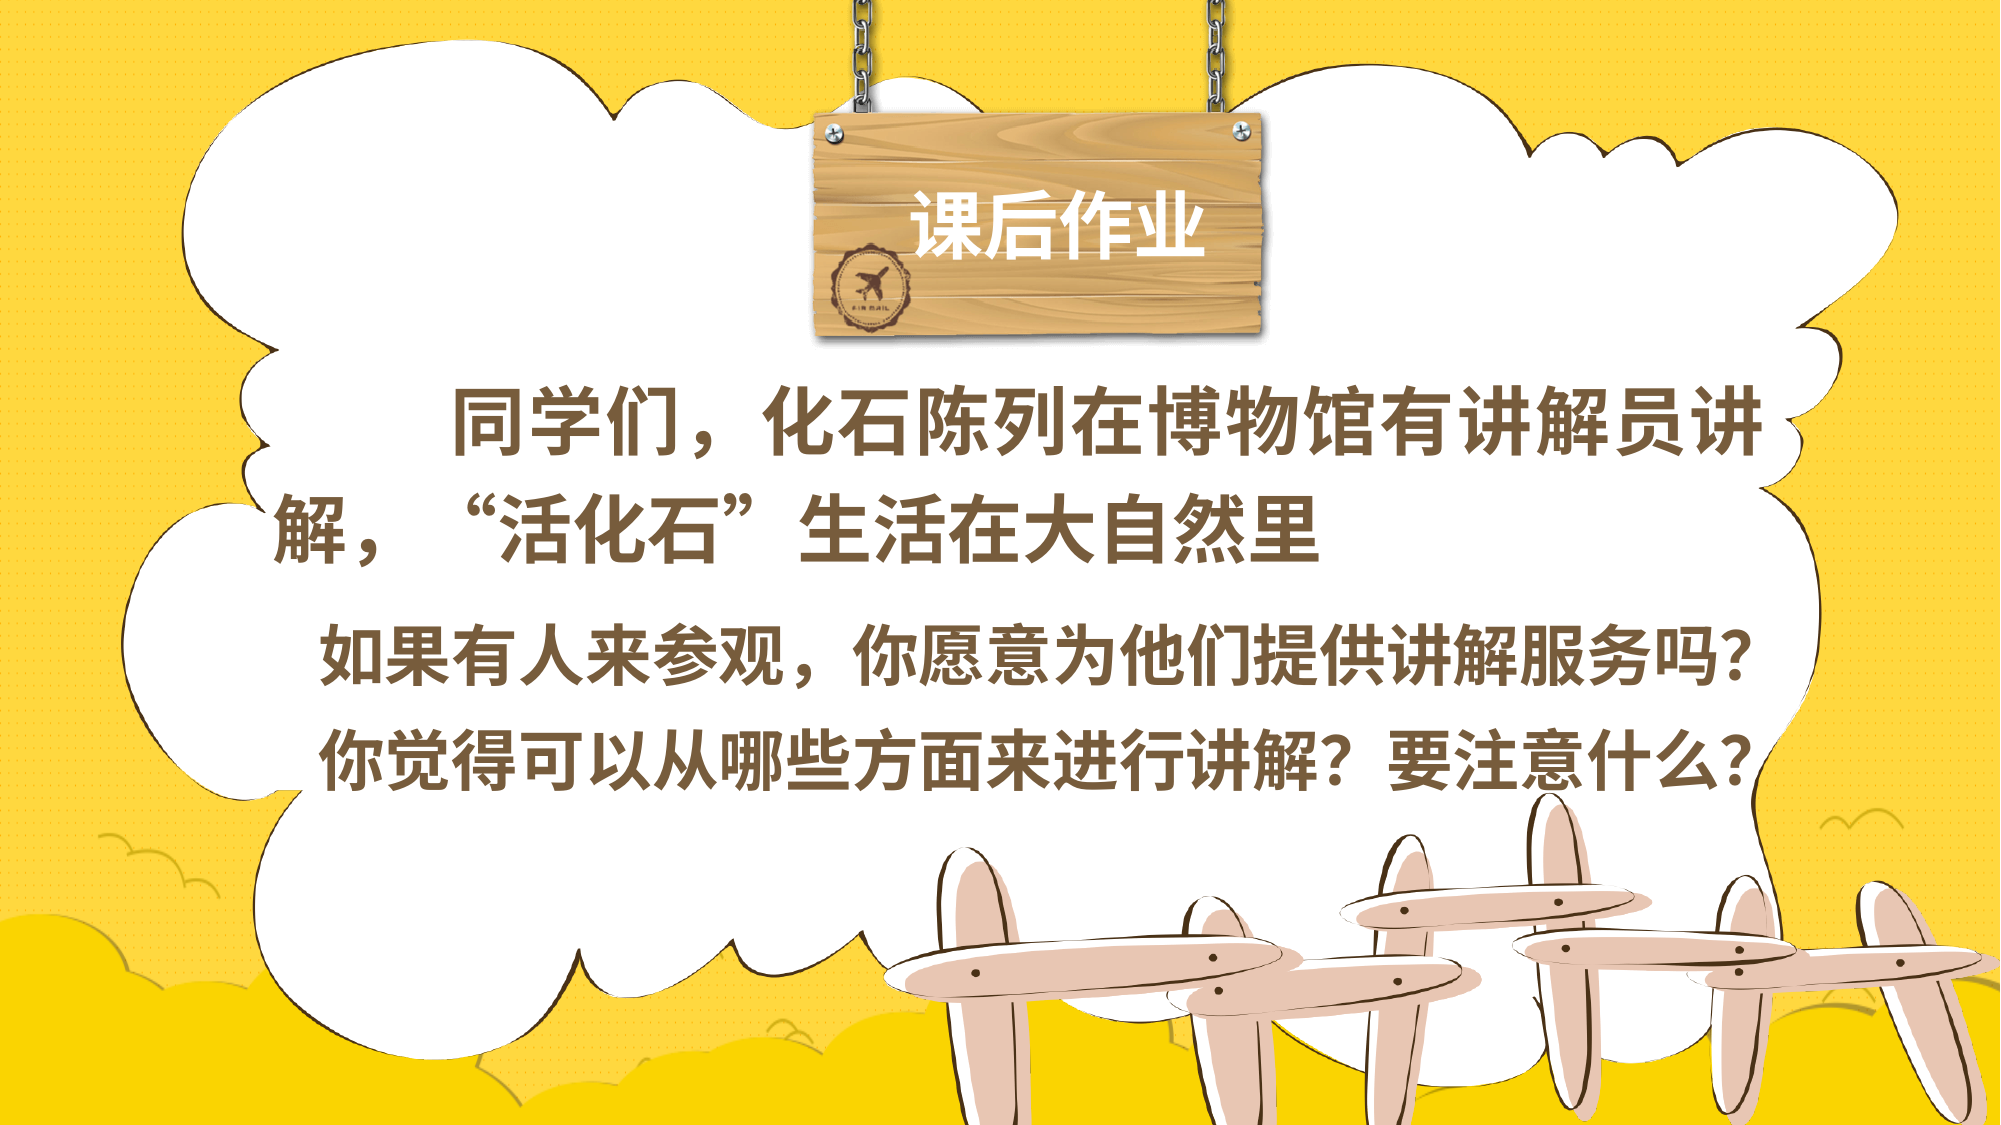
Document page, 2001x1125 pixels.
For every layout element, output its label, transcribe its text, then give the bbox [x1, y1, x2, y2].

text_box 同学们，化石陈列在博物馆有讲解员讲解，“活化石”生活在大自然里 [257, 349, 1780, 580]
text_box 你觉得可以从哪些方面来进行讲解？要注意什么？ [303, 695, 2000, 807]
text_box 如果有人来参观，你愿意为他们提供讲解服务吗？ [303, 590, 2000, 695]
picture [0, 0, 2000, 1125]
